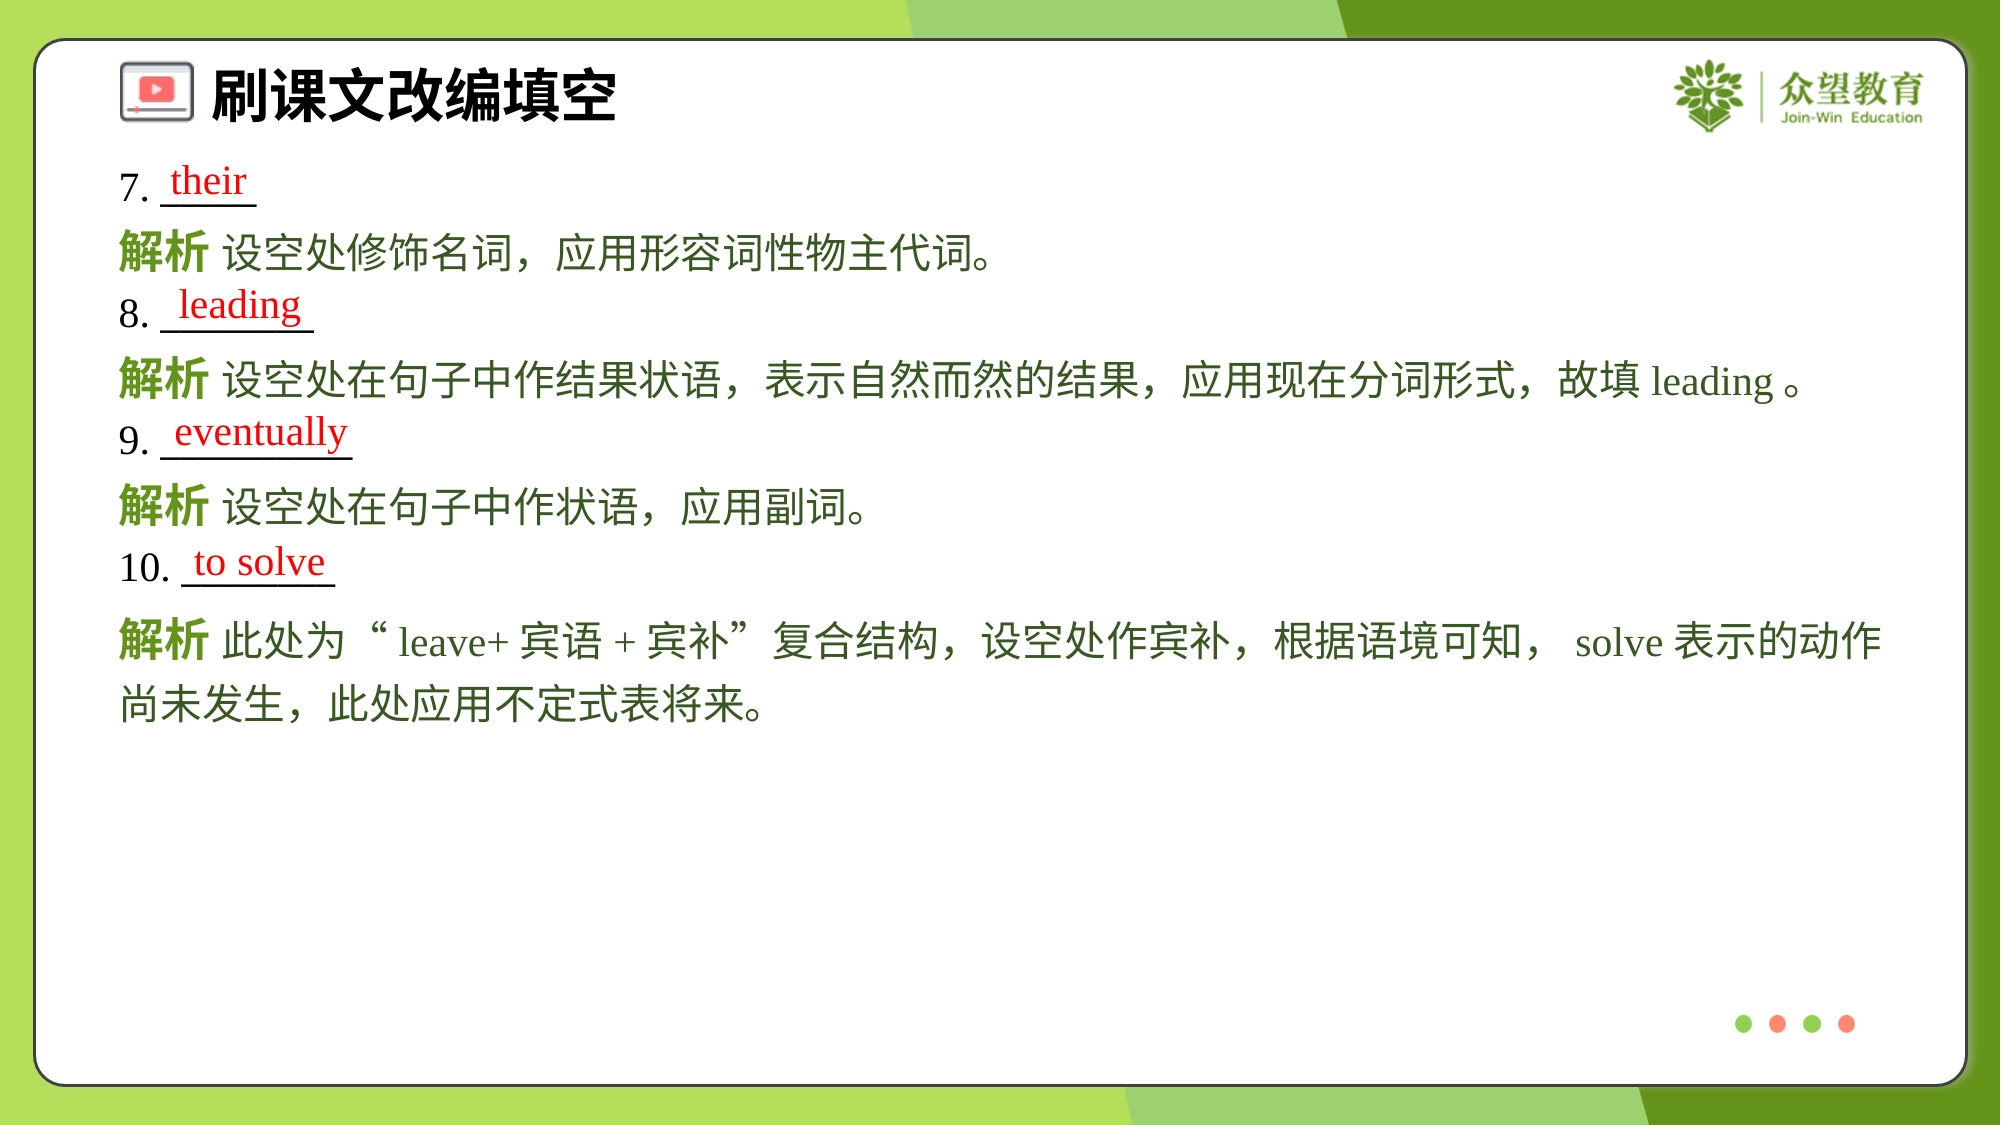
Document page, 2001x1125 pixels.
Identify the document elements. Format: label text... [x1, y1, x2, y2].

text_box leading [174, 264, 306, 323]
text_box 8. ________ [118, 272, 1883, 330]
text_box eventually [170, 391, 353, 450]
text_box to solve [184, 520, 335, 578]
text_box 解析 设空处修饰名词，应用形容词性物主代词。 [118, 209, 1883, 271]
text_box 10. ________ [118, 527, 1883, 584]
text_box 7. _____ [118, 146, 1883, 204]
text_box their [165, 140, 252, 199]
text_box 解析 设空处在句子中作状语，应用副词。 [118, 463, 1883, 526]
text_box 解析 此处为“leave+宾语+宾补”复合结构，设空处作宾补，根据语境可知，solve表示的动作尚未发生，此处应用不定式表将来。 [118, 597, 1883, 724]
text_box 9. __________ [118, 399, 1883, 457]
picture [0, 0, 2000, 1125]
text_box 解析 设空处在句子中作结果状语，表示自然而然的结果，应用现在分词形式，故填leading。 [118, 336, 1883, 399]
